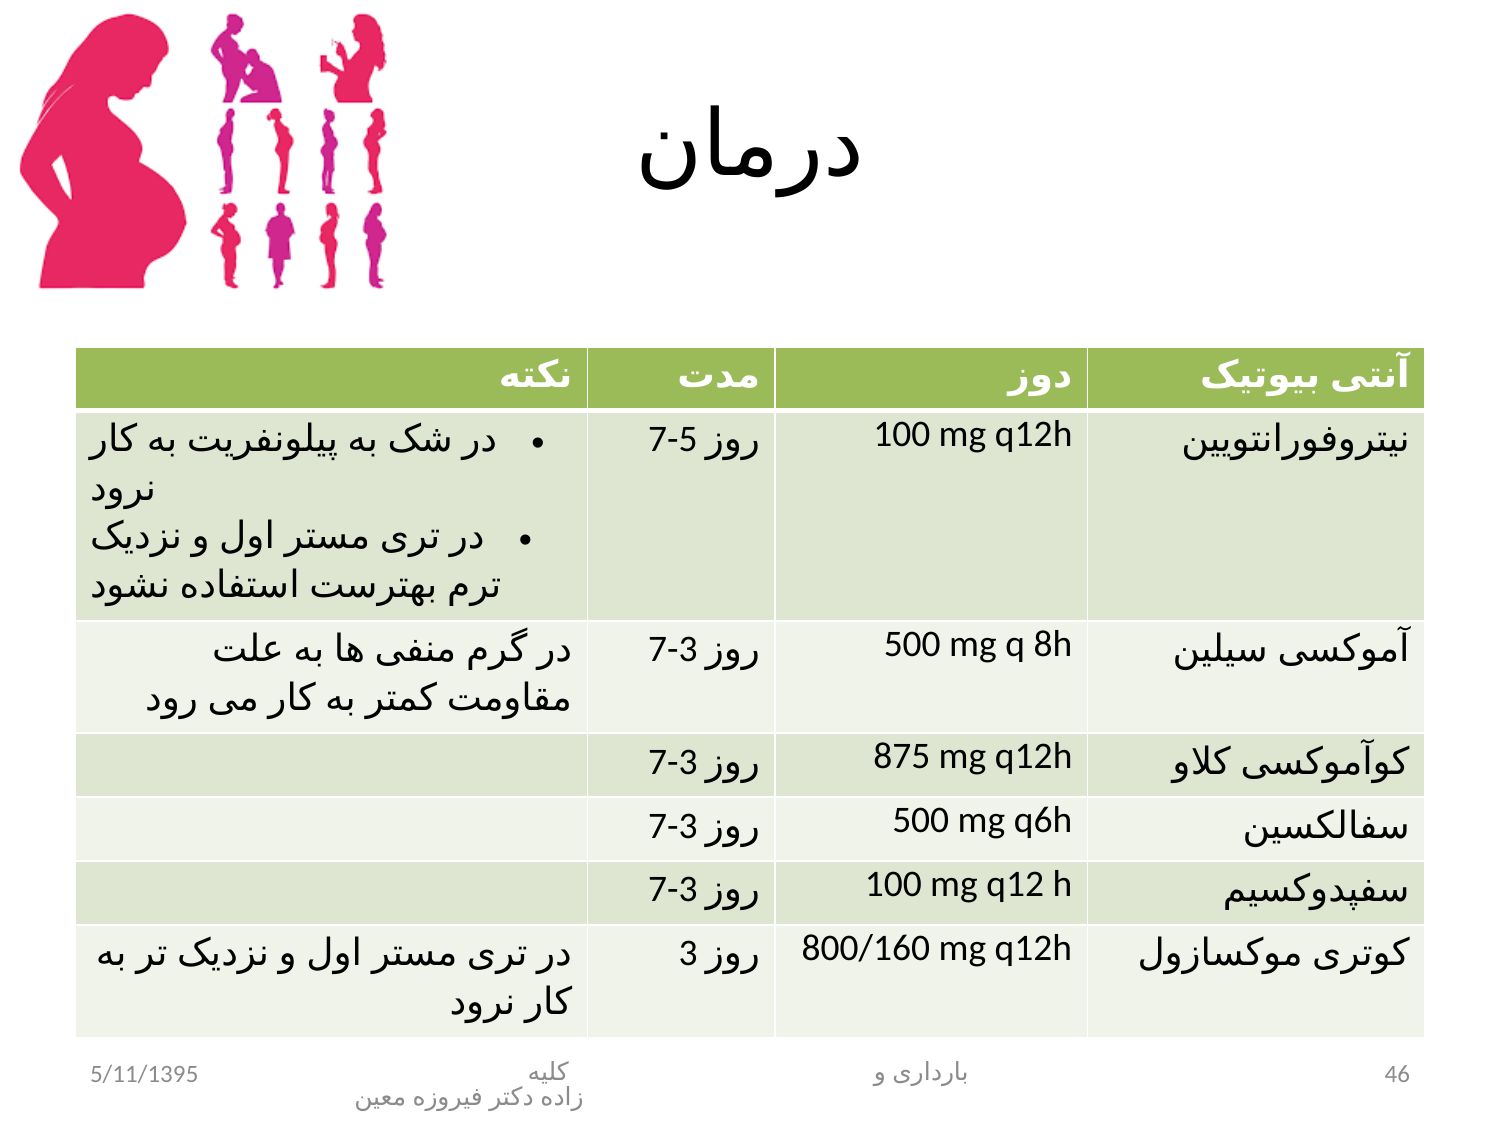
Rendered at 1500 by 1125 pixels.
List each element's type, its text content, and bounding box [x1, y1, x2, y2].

table_cell سفالکسین [1088, 798, 1424, 860]
table_header مدت [588, 348, 774, 408]
table_header دوز [776, 348, 1087, 408]
table_cell 100 mg q12 h [776, 862, 1087, 924]
title درمان [410, 45, 1425, 233]
table_cell آموکسی سیلین [1088, 622, 1424, 732]
table_cell 7-3 روز [588, 622, 774, 732]
table_cell [76, 798, 587, 860]
table_cell نیتروفورانتویین [1088, 413, 1424, 620]
table_cell [76, 862, 587, 924]
table_cell 875 mg q12h [776, 734, 1087, 796]
table_cell سفپدوکسیم [1088, 862, 1424, 924]
table_cell کوآموکسی کلاو [1088, 734, 1424, 796]
table_cell 800/160 mg q12h [776, 926, 1087, 1037]
table_cell در گرم منفی ها به علت مقاومت کمتر به کار می رود [76, 622, 587, 732]
table_cell 7-3 روز [588, 862, 774, 924]
table_cell در تری مستر اول و نزدیک تر به کار نرود [76, 926, 587, 1037]
table_cell 500 mg q 8h [776, 622, 1087, 732]
table_cell 100 mg q12h [776, 413, 1087, 620]
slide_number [75, 1042, 425, 1103]
table_cell 500 mg q6h [776, 798, 1087, 860]
footer بارداری و کلیه دکتر فیروزه معین زاده [512, 1042, 988, 1103]
slide_number 46 [1074, 1042, 1425, 1103]
table_cell [76, 734, 587, 796]
table_cell 7-3 روز [588, 798, 774, 860]
table_cell در شک به پیلونفریت به کار نرود در تری مستر اول و نزدیک ترم بهترست استفاده نشود [76, 413, 587, 620]
table_header نکته [76, 348, 587, 408]
picture [0, 0, 407, 304]
table_header آنتی بیوتیک [1088, 348, 1424, 408]
table_cell کوتری موکسازول [1088, 926, 1424, 1037]
table_cell 7-5 روز [588, 413, 774, 620]
table_cell 7-3 روز [588, 734, 774, 796]
table_cell 3 روز [588, 926, 774, 1037]
